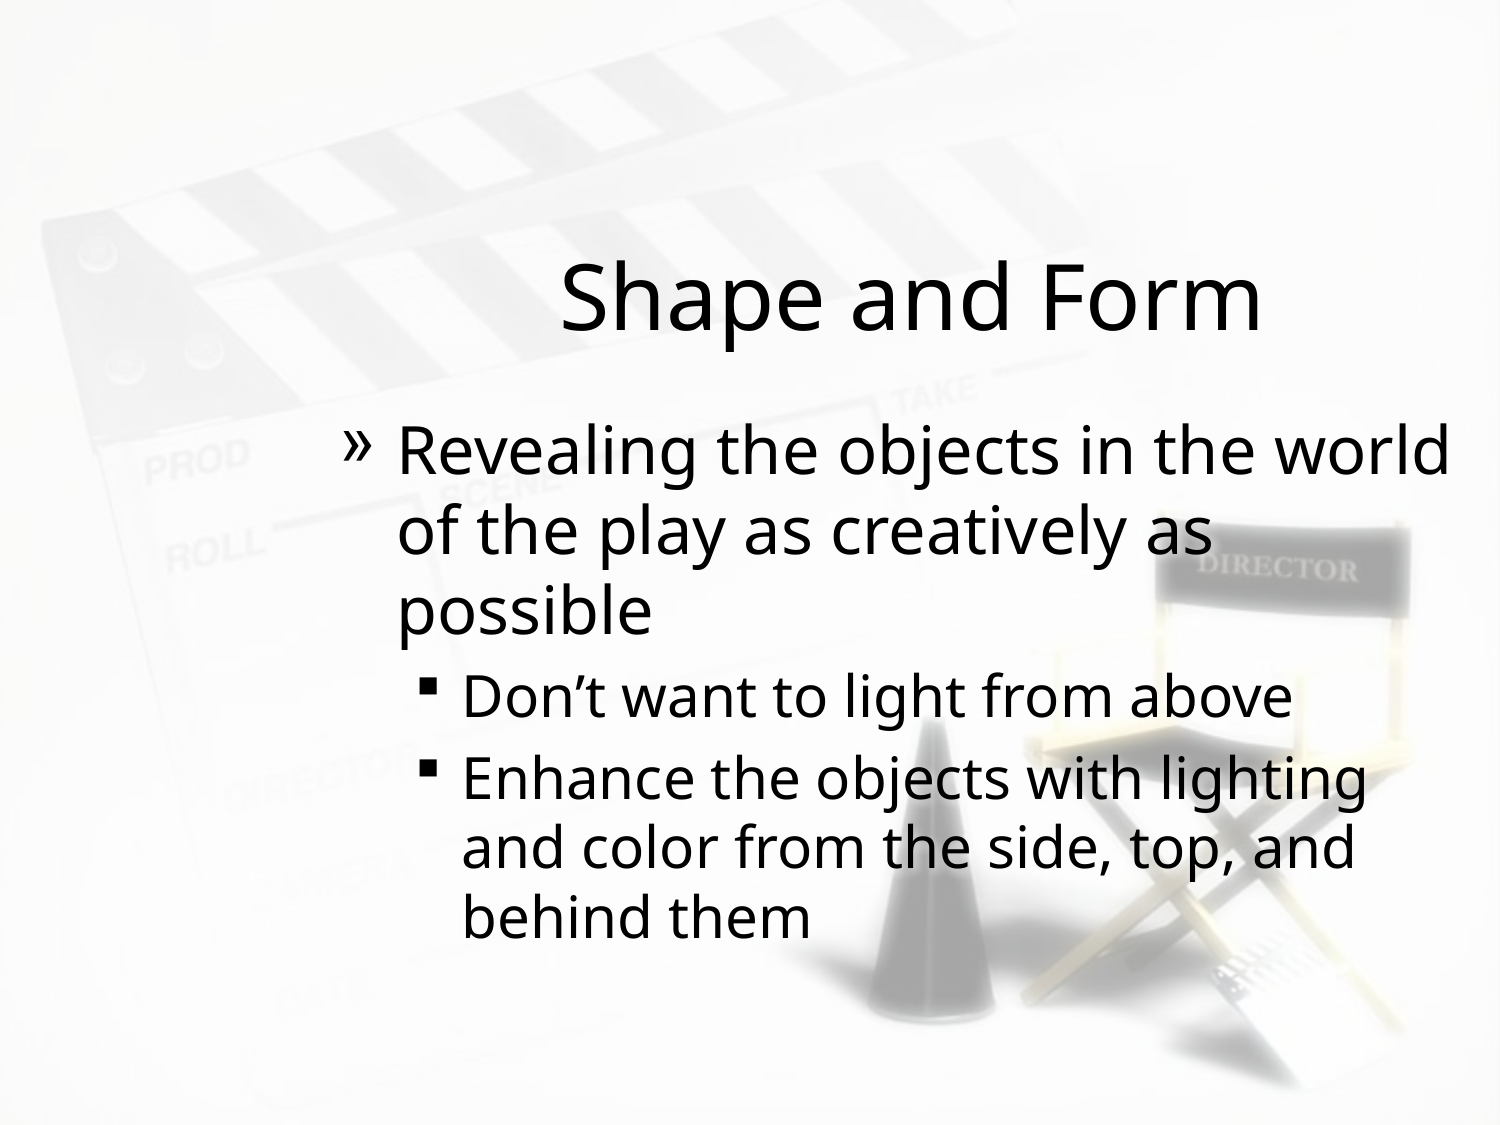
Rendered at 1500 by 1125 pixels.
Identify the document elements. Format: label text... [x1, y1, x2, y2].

list Revealing the objects in the world of the play as creatively as possible Don’t want to light from above Enhance the objects with lighting and color from the side, top, and behind them [324, 399, 1500, 963]
title Shape and Form [324, 199, 1500, 388]
